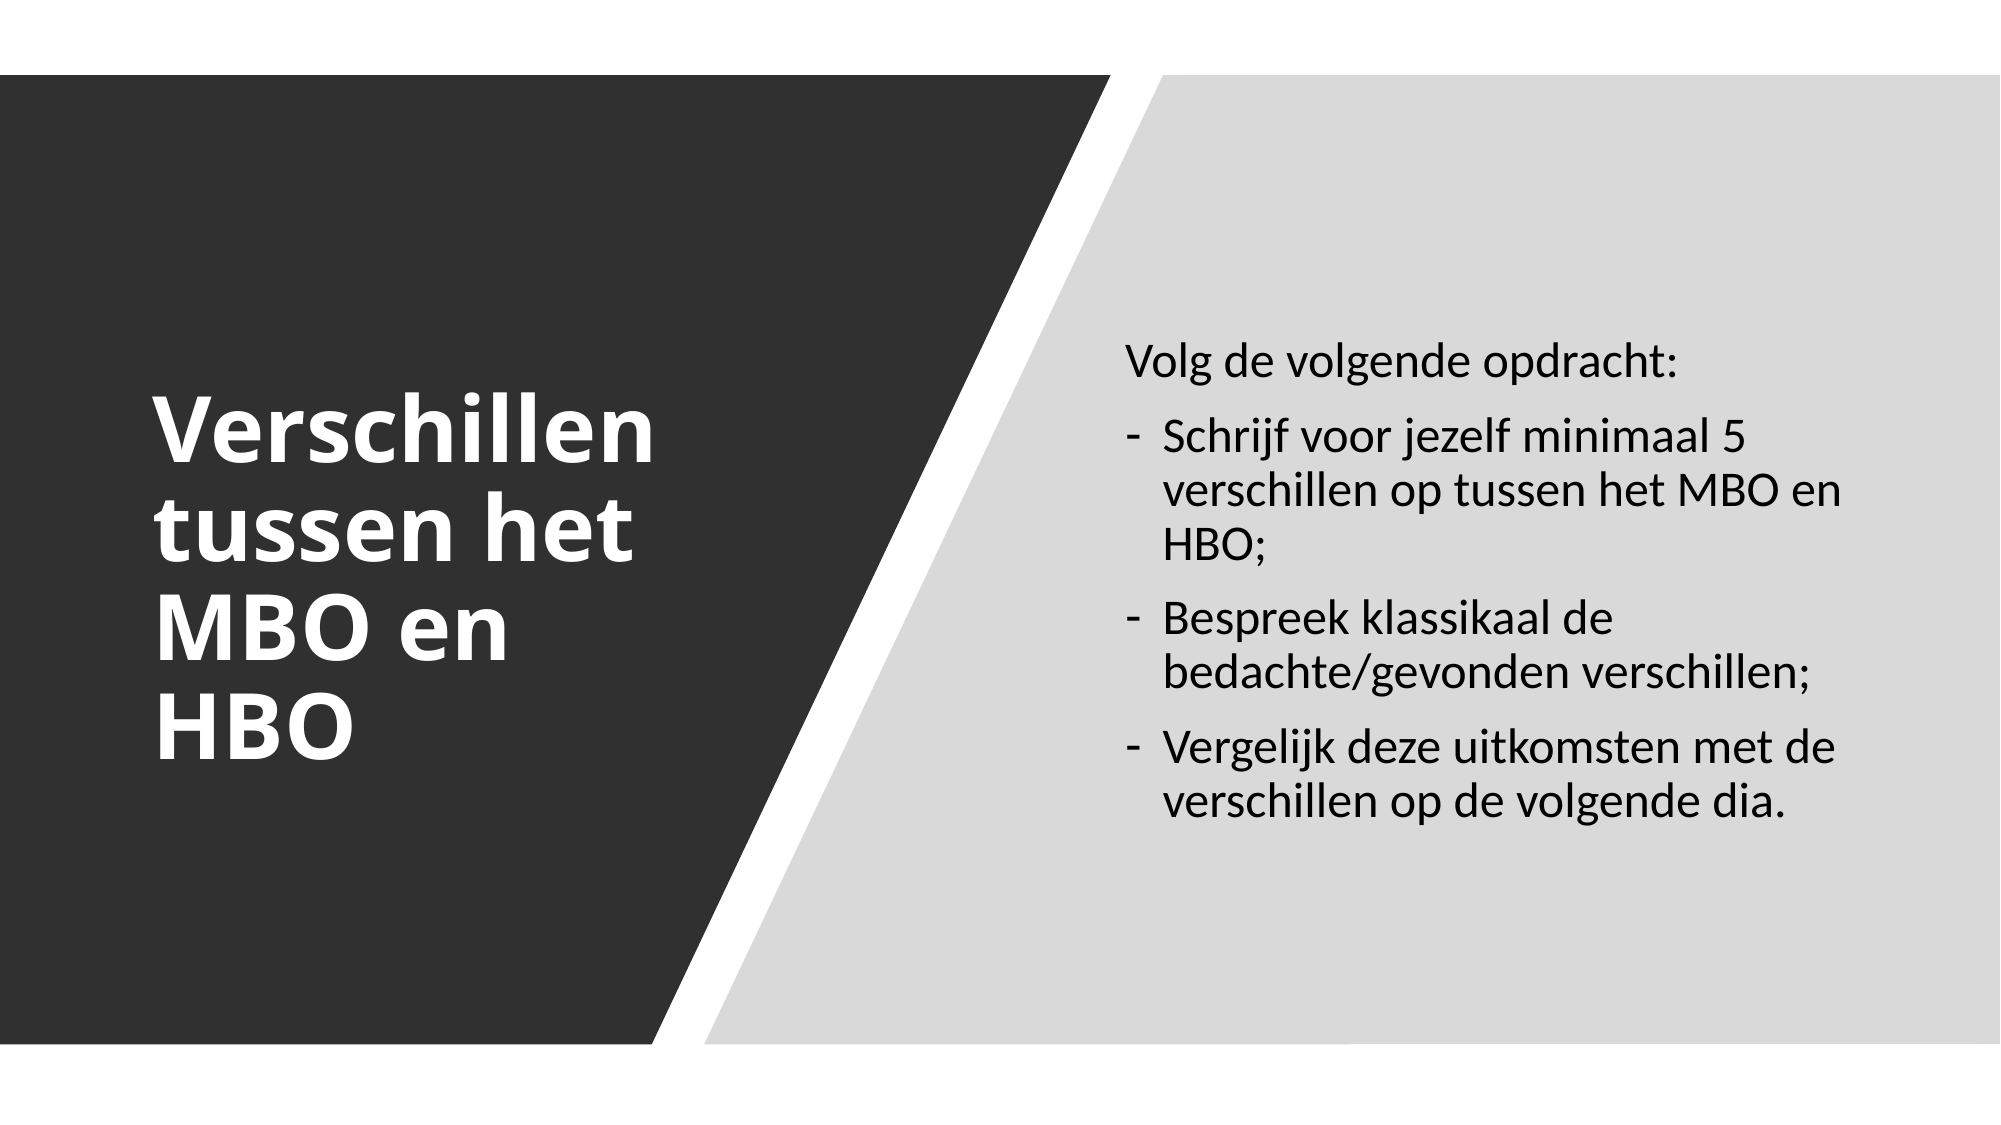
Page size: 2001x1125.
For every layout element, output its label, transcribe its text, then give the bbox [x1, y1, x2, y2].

text_box [0, 0, 2000, 1125]
text_box [702, 73, 2000, 1046]
title Verschillen tussen het MBO en HBO [137, 280, 701, 882]
text_box [0, 74, 1113, 1046]
list Volg de volgende opdracht: Schrijf voor jezelf minimaal 5 verschillen op tussen het MBO en HBO; Bespreek klassikaal de bedachte/gevonden verschillen; Vergelijk deze uitkomsten met de verschillen op de volgende dia. [1110, 218, 1862, 944]
